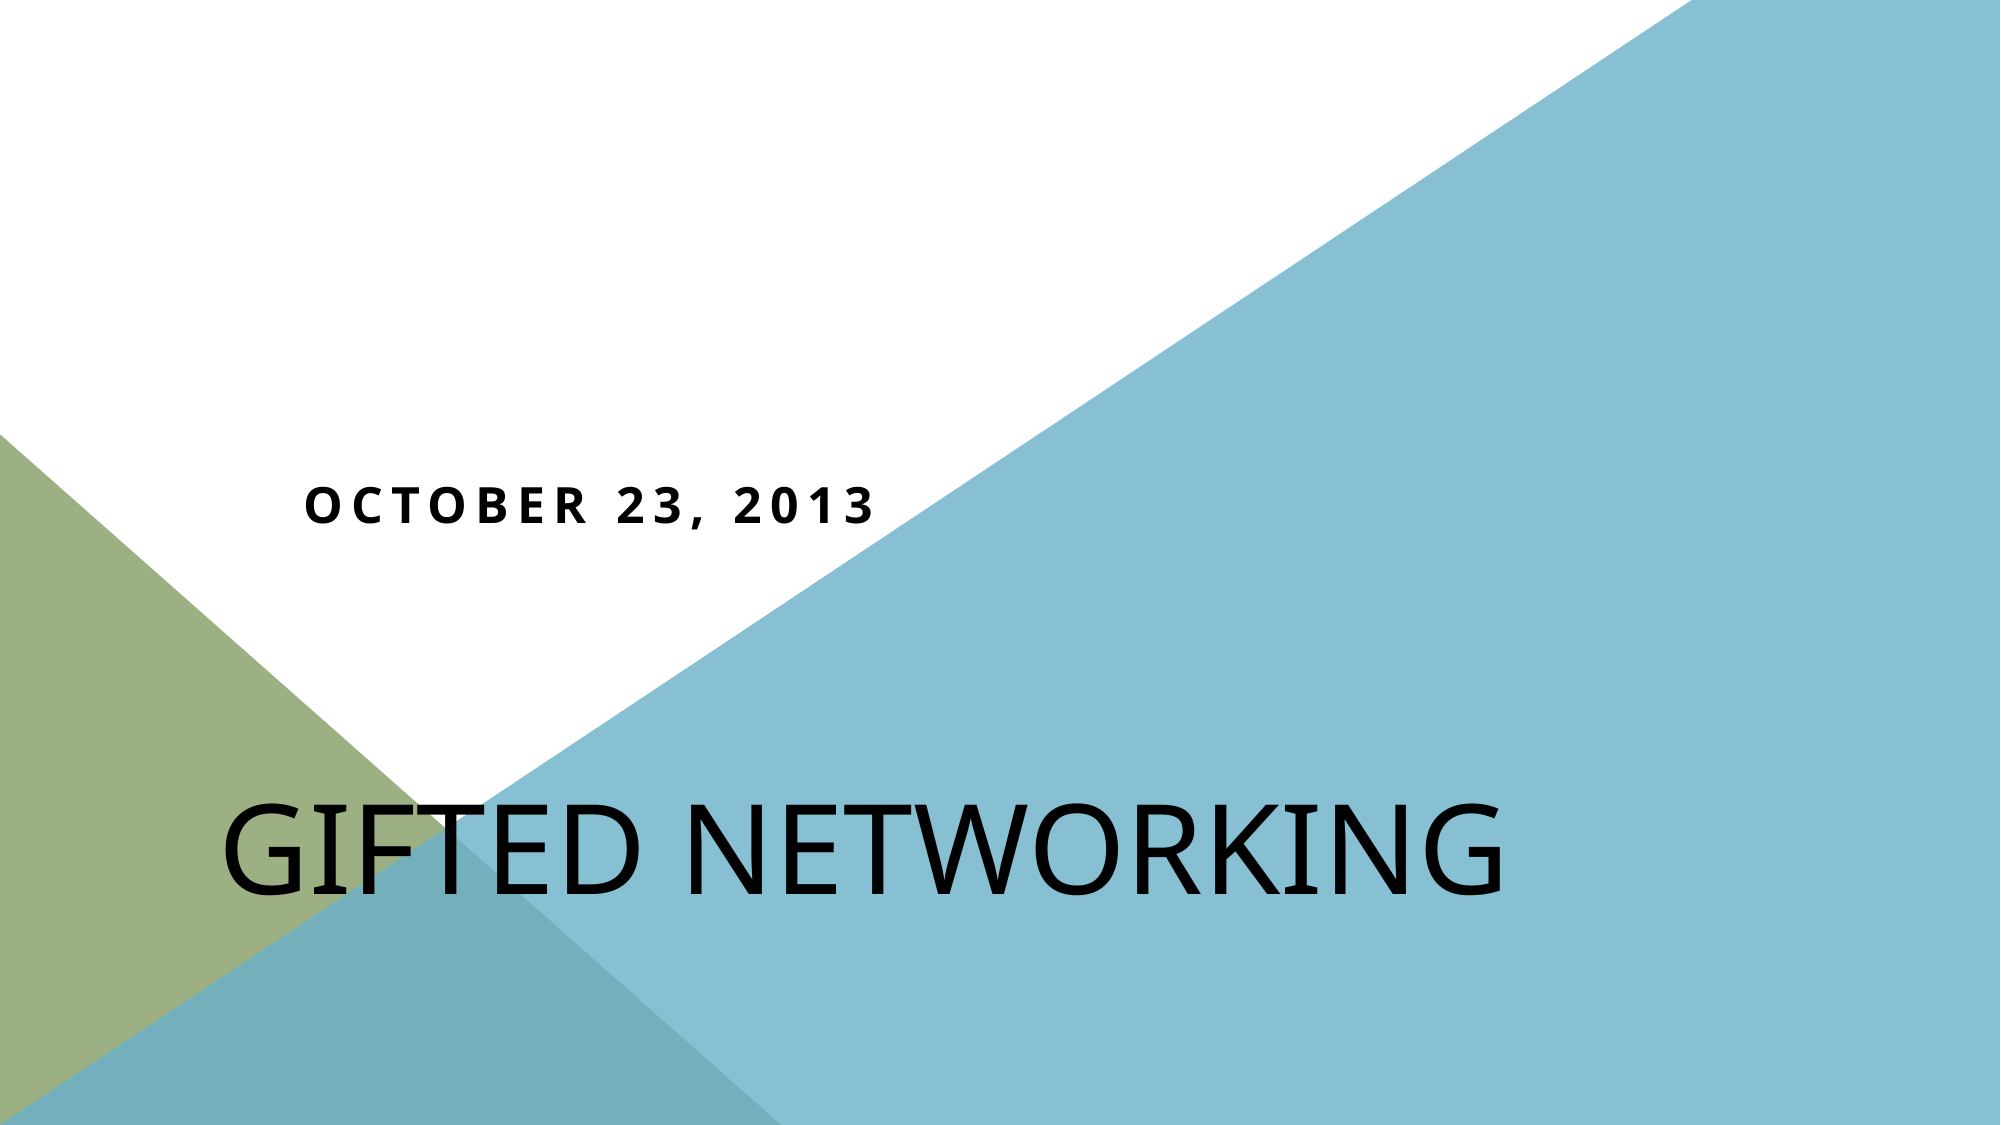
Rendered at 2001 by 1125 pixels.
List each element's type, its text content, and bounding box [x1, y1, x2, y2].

subtitle October 23, 2013 [288, 471, 1789, 596]
title Gifted Networking [203, 601, 1894, 1002]
